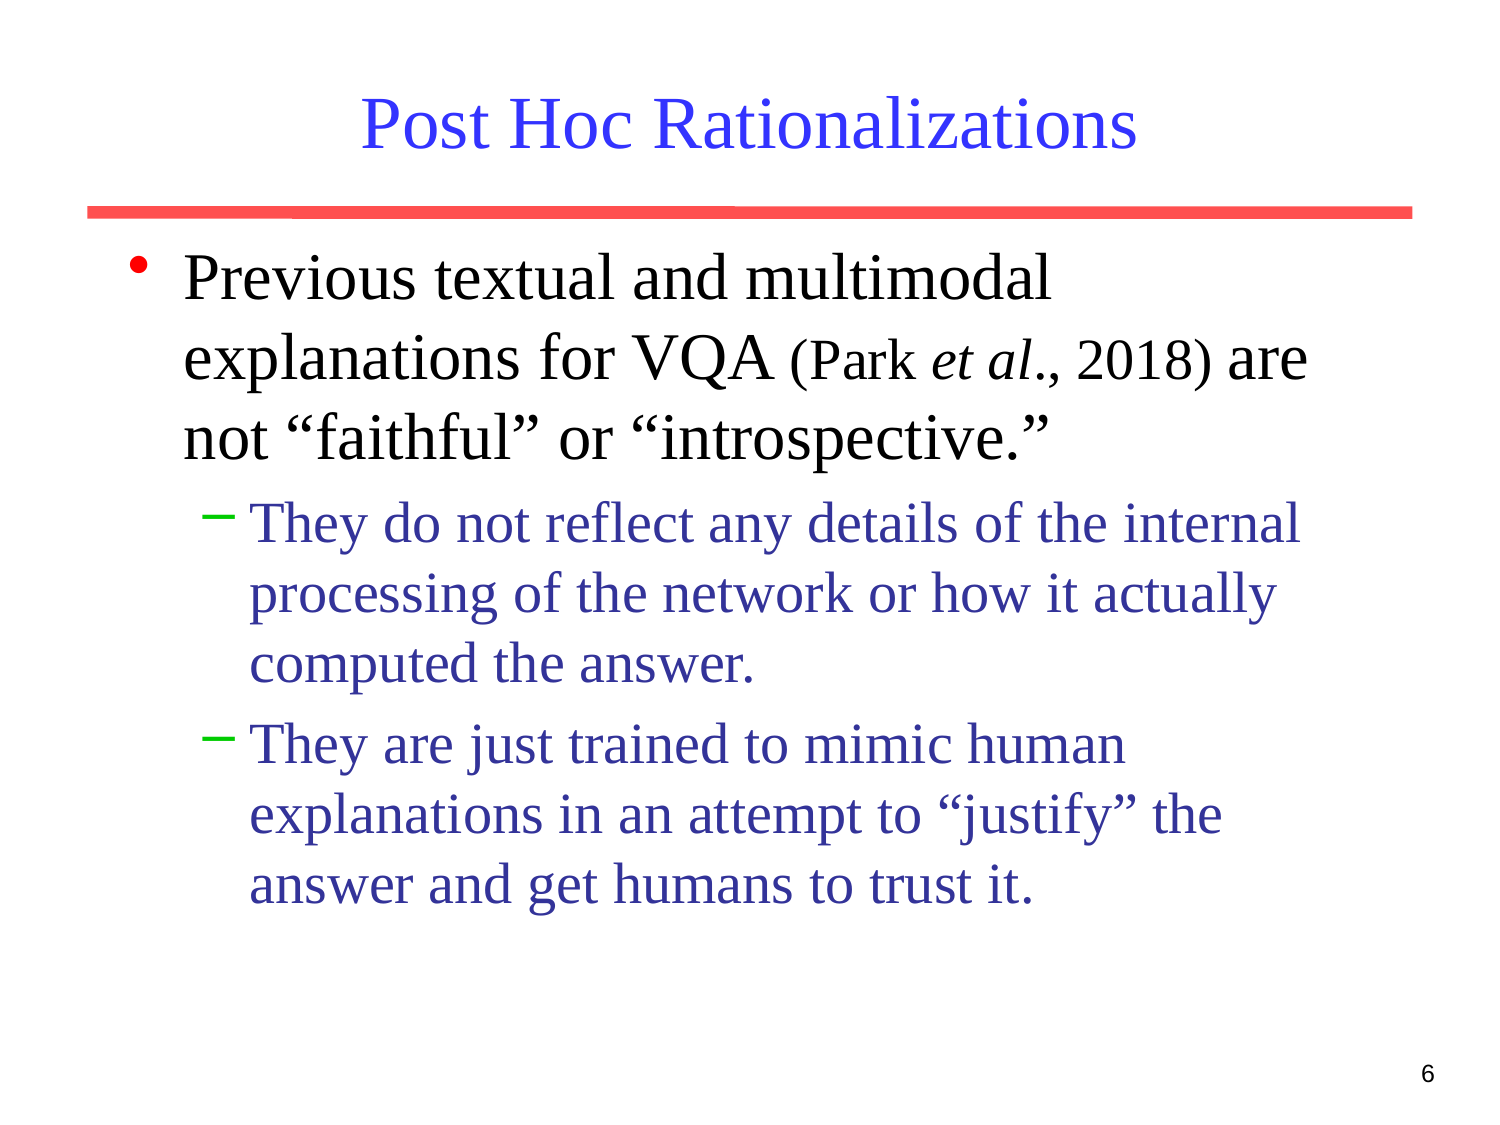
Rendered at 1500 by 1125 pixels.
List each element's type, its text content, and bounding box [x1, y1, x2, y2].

slide_number 6 [1137, 1049, 1451, 1125]
list Previous textual and multimodal explanations for VQA (Park et al., 2018) are not “faithful” or “introspective.” They do not reflect any details of the internal processing of the network or how it actually computed the answer. They are just trained to mimic human explanations in an attempt to “justify” the answer and get humans to trust it. [112, 224, 1388, 995]
title Post Hoc Rationalizations [112, 37, 1388, 201]
